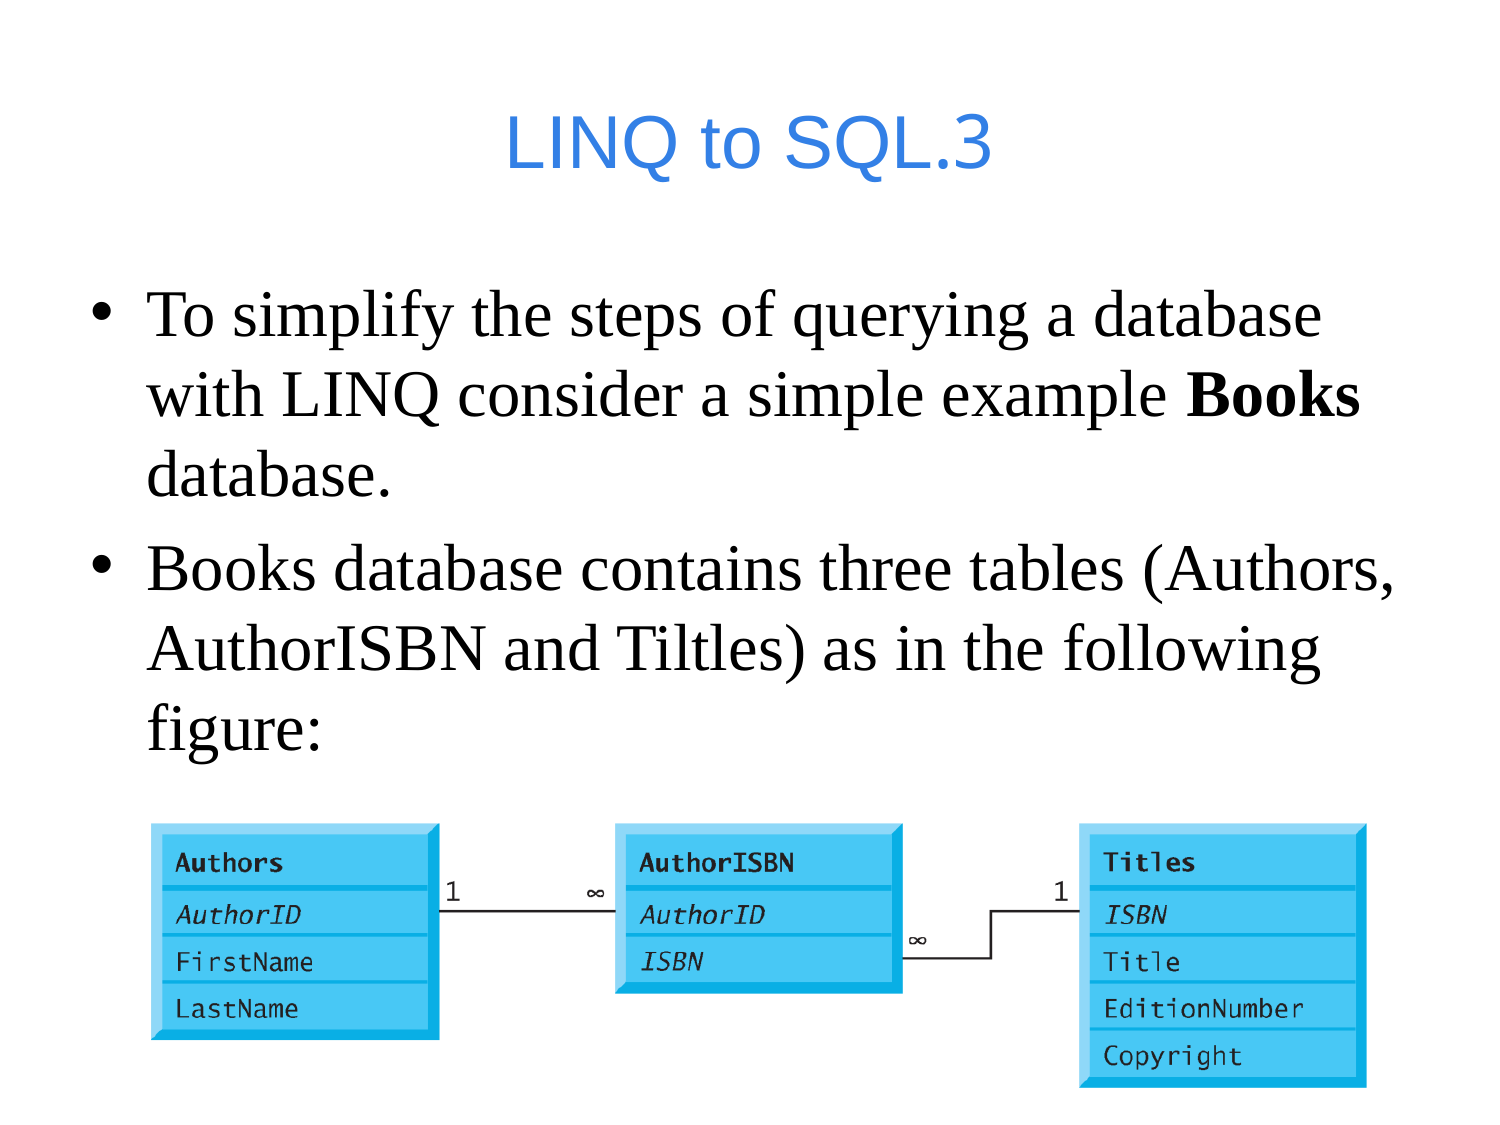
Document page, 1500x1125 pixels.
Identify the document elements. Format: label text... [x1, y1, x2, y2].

title 3.LINQ to SQL [75, 45, 1425, 233]
list To simplify the steps of querying a database with LINQ consider a simple example Books database. Books database contains three tables (Authors, AuthorISBN and Tiltles) as in the following figure: [75, 262, 1425, 1005]
picture [100, 786, 1468, 1107]
